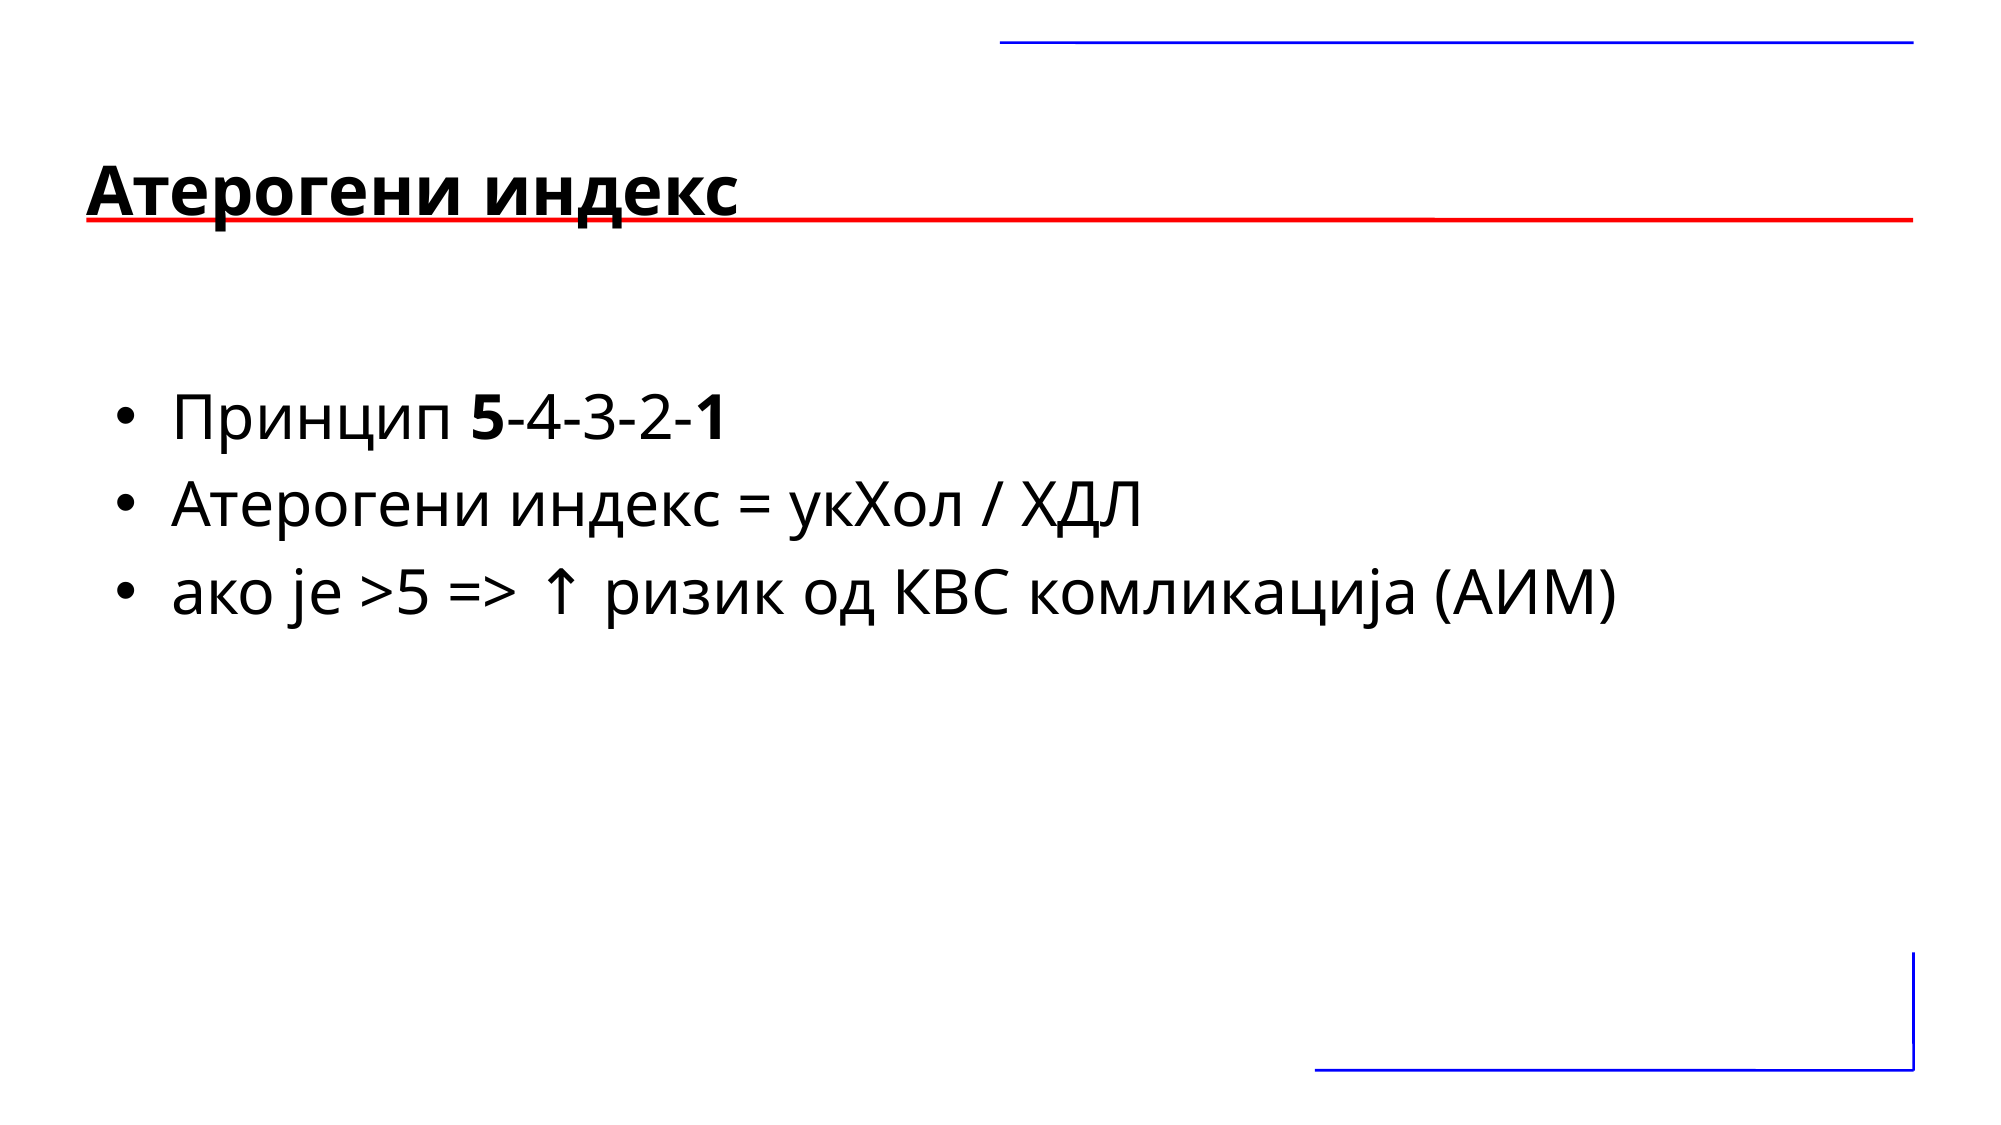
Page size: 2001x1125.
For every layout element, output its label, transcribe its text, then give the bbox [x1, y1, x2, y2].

title Атерогени индекс [71, 59, 1422, 237]
list Принцип 5-4-3-2-1 Атерогени индекс = укХол / ХДЛ ако је >5 => ↑ ризик од КВС комликација (АИМ) [99, 282, 1900, 1006]
